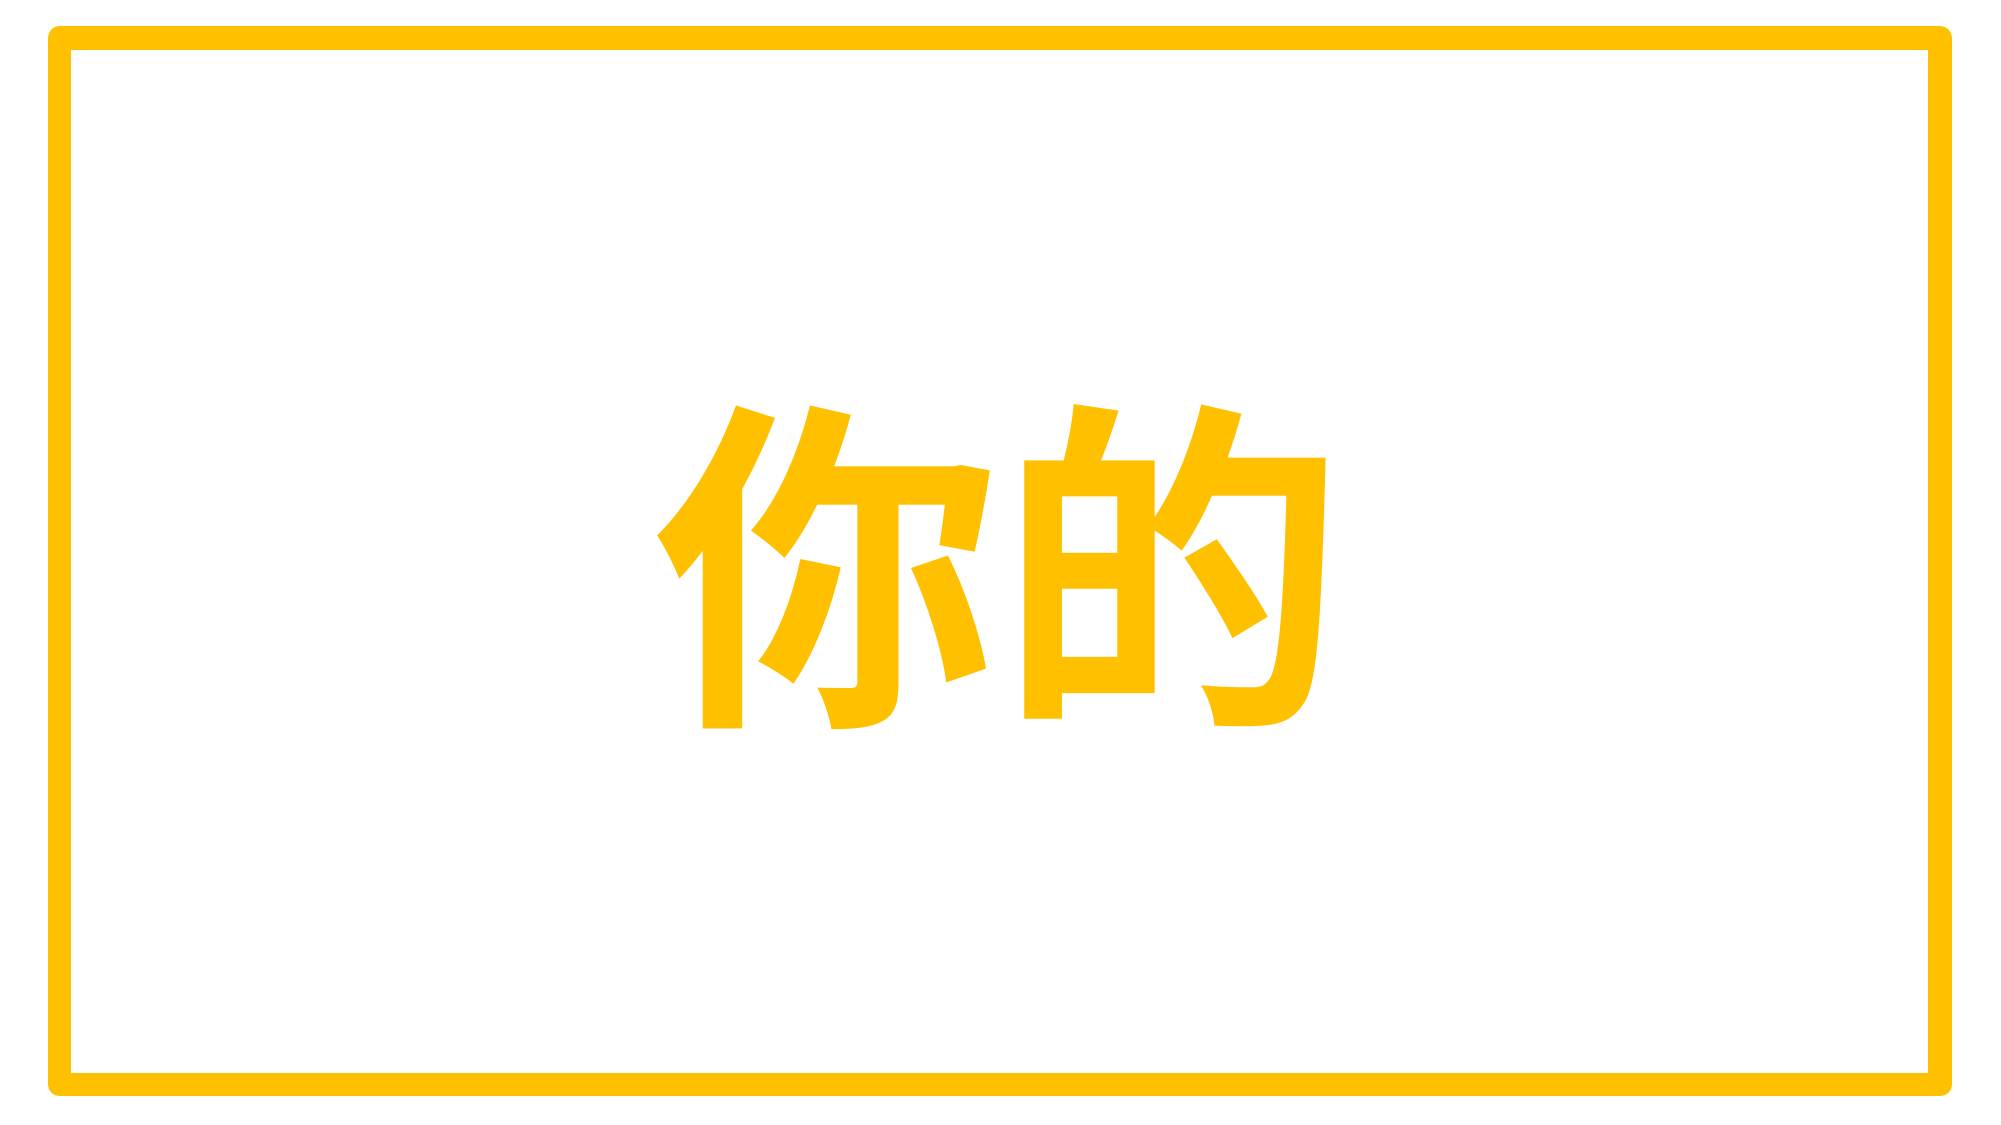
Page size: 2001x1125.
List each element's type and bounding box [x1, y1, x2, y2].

text_box [59, 37, 1941, 1086]
